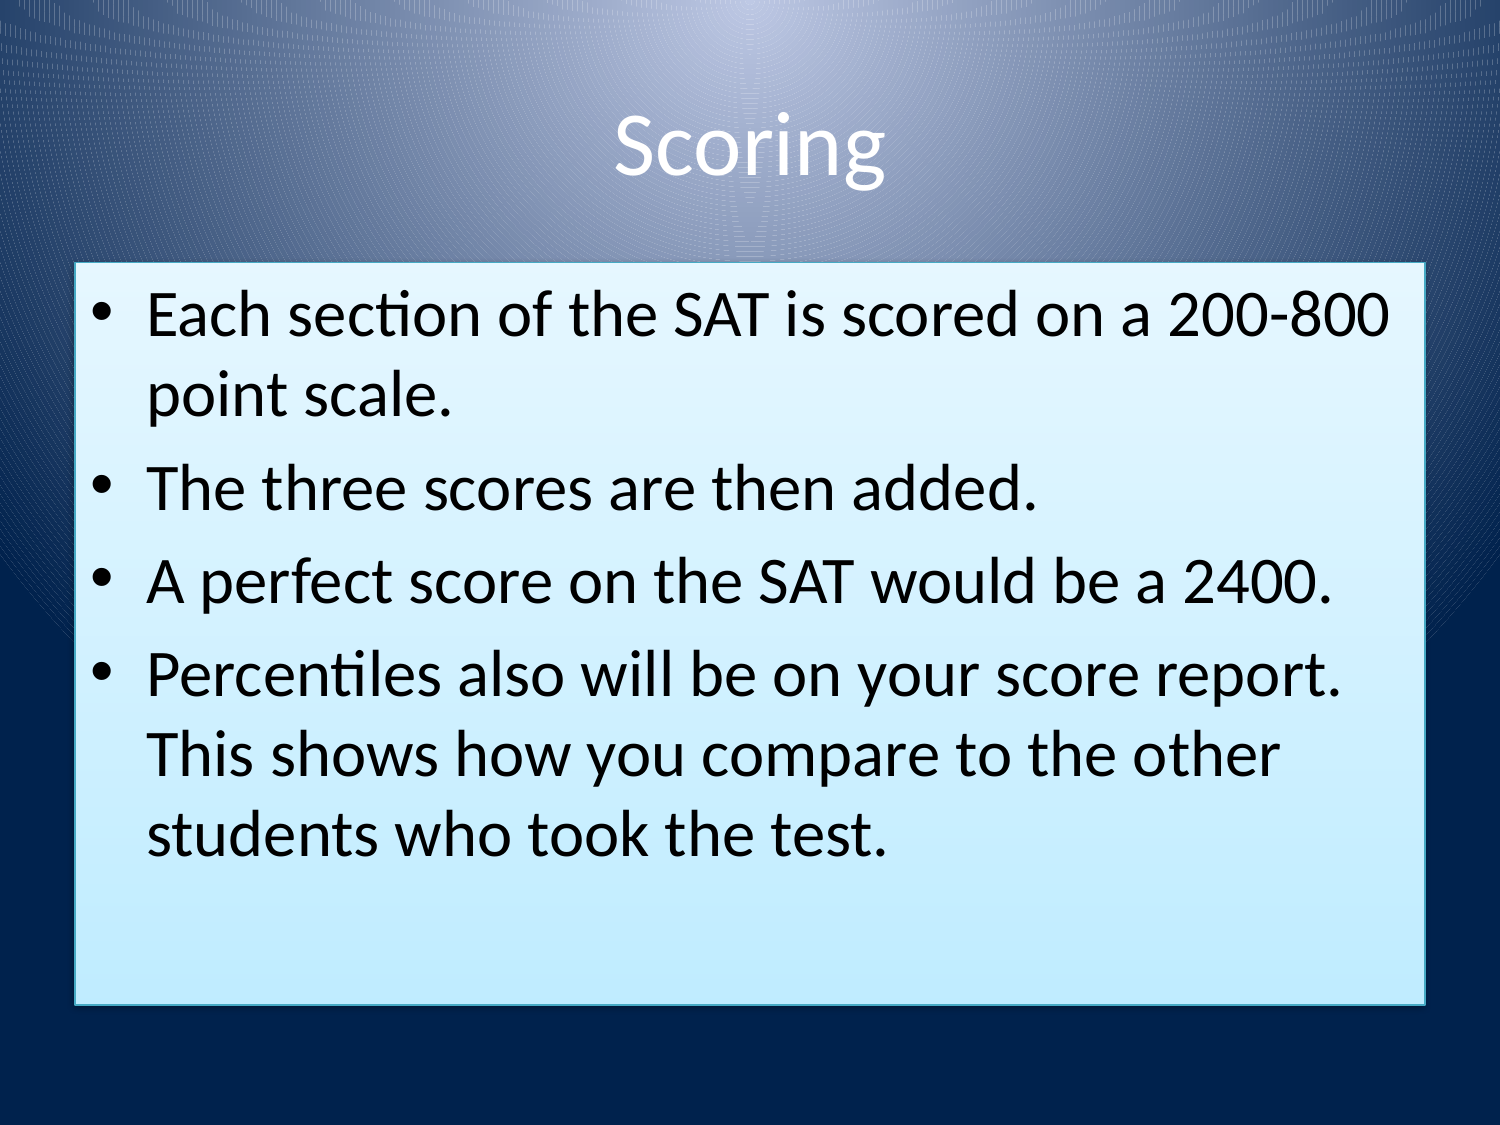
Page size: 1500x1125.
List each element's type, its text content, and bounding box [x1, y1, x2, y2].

title Scoring [75, 45, 1425, 233]
list Each section of the SAT is scored on a 200-800 point scale. The three scores are then added. A perfect score on the SAT would be a 2400. Percentiles also will be on your score report. This shows how you compare to the other students who took the test. [74, 262, 1426, 1006]
